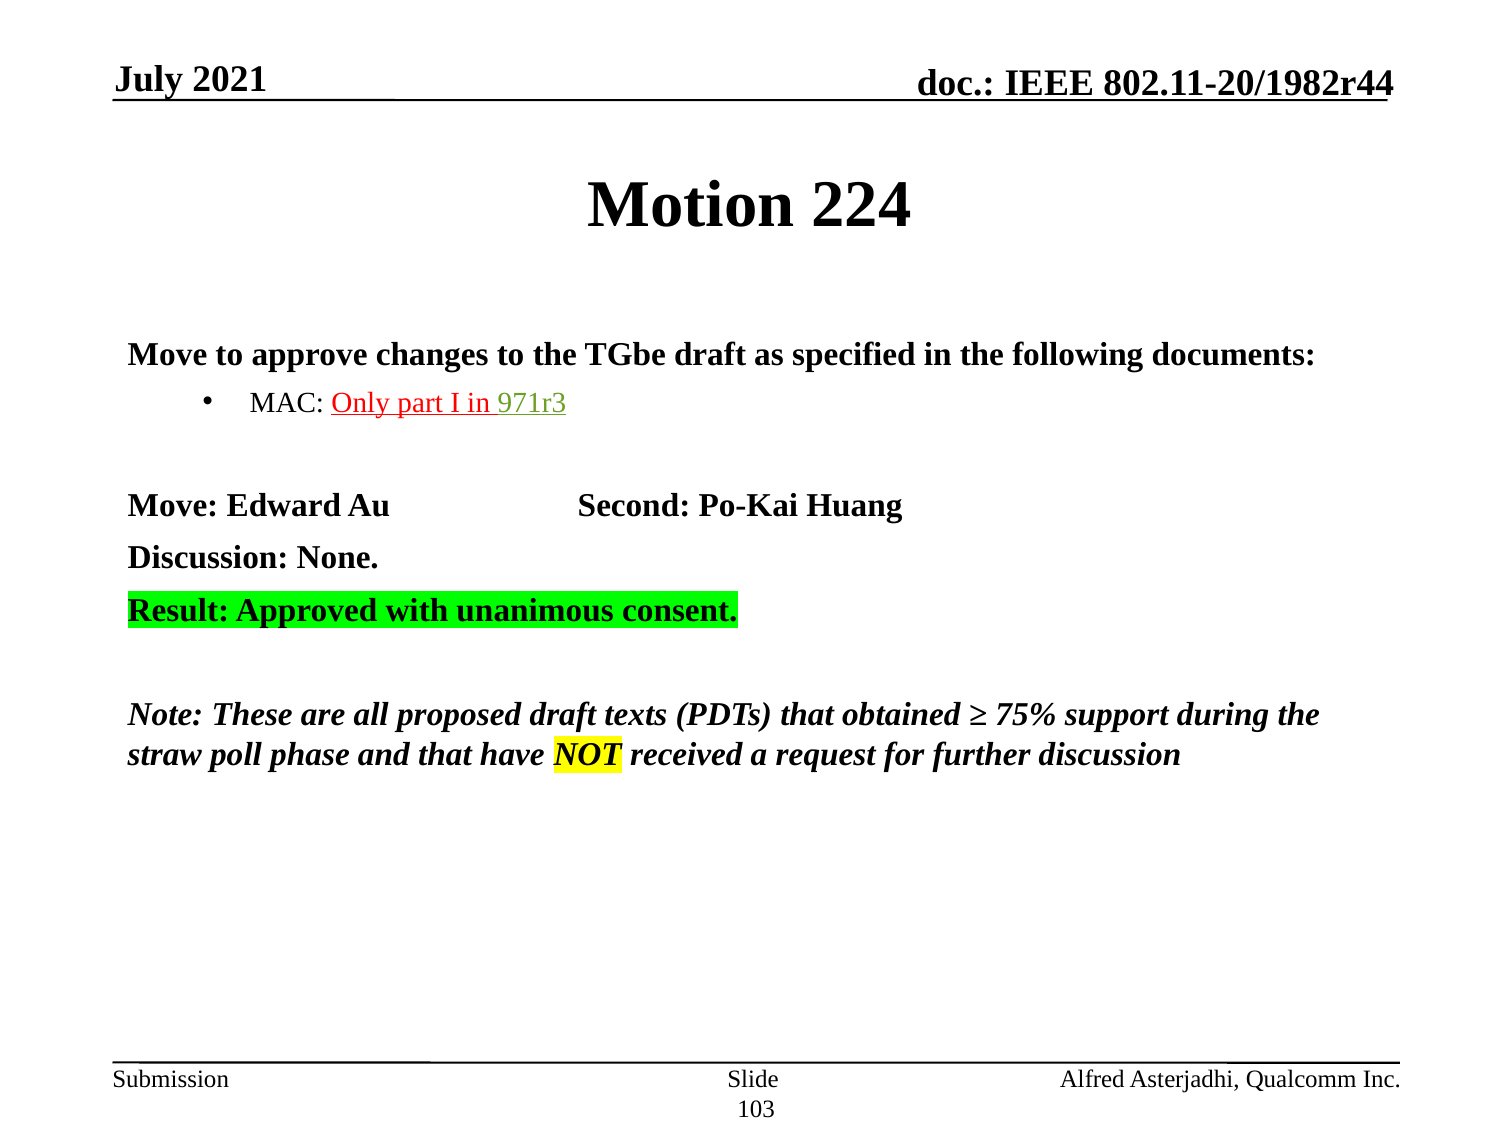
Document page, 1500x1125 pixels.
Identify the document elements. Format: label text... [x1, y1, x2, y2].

title Motion 224 [112, 112, 1388, 288]
slide_number Slide 103 [712, 1061, 800, 1123]
footer Alfred Asterjadhi, Qualcomm Inc. [878, 1061, 1402, 1093]
list Move to approve changes to the TGbe draft as specified in the following documents: MAC: Only part I in 971r3 Move: Edward Au Second: Po-Kai Huang Discussion: None. Result: Approved with unanimous consent. Note: These are all proposed draft texts (PDTs) that obtained ≥ 75% support during the straw poll phase and that have NOT received a request for further discussion [112, 324, 1388, 1000]
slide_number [114, 54, 423, 100]
